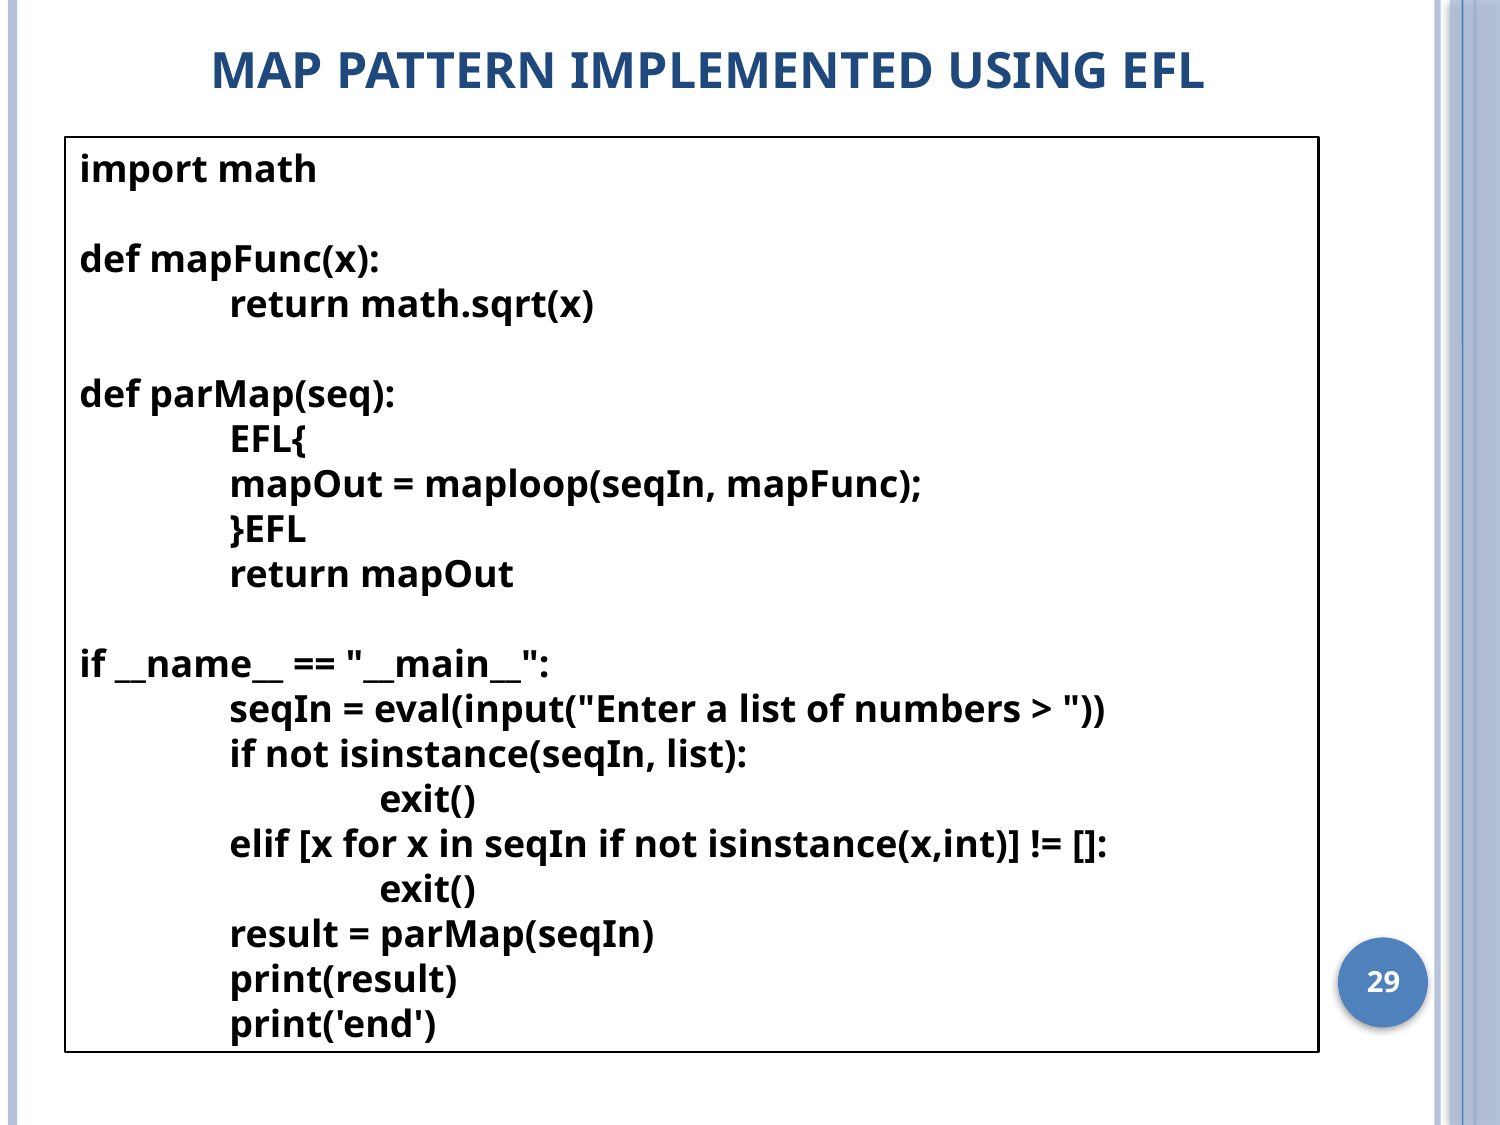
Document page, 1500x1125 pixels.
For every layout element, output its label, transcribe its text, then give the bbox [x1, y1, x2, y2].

title Map Pattern implemented using EFL [66, 30, 1350, 106]
slide_number 29 [1333, 940, 1434, 1027]
text_box import math def mapFunc(x): return math.sqrt(x) def parMap(seq): EFL{ mapOut = maploop(seqIn, mapFunc); }EFL return mapOut if __name__ == "__main__": seqIn = eval(input("Enter a list of numbers > ")) if not isinstance(seqIn, list): exit() elif [x for x in seqIn if not isinstance(x,int)] != []: exit() result = parMap(seqIn) print(result) print('end') [64, 137, 1319, 1053]
